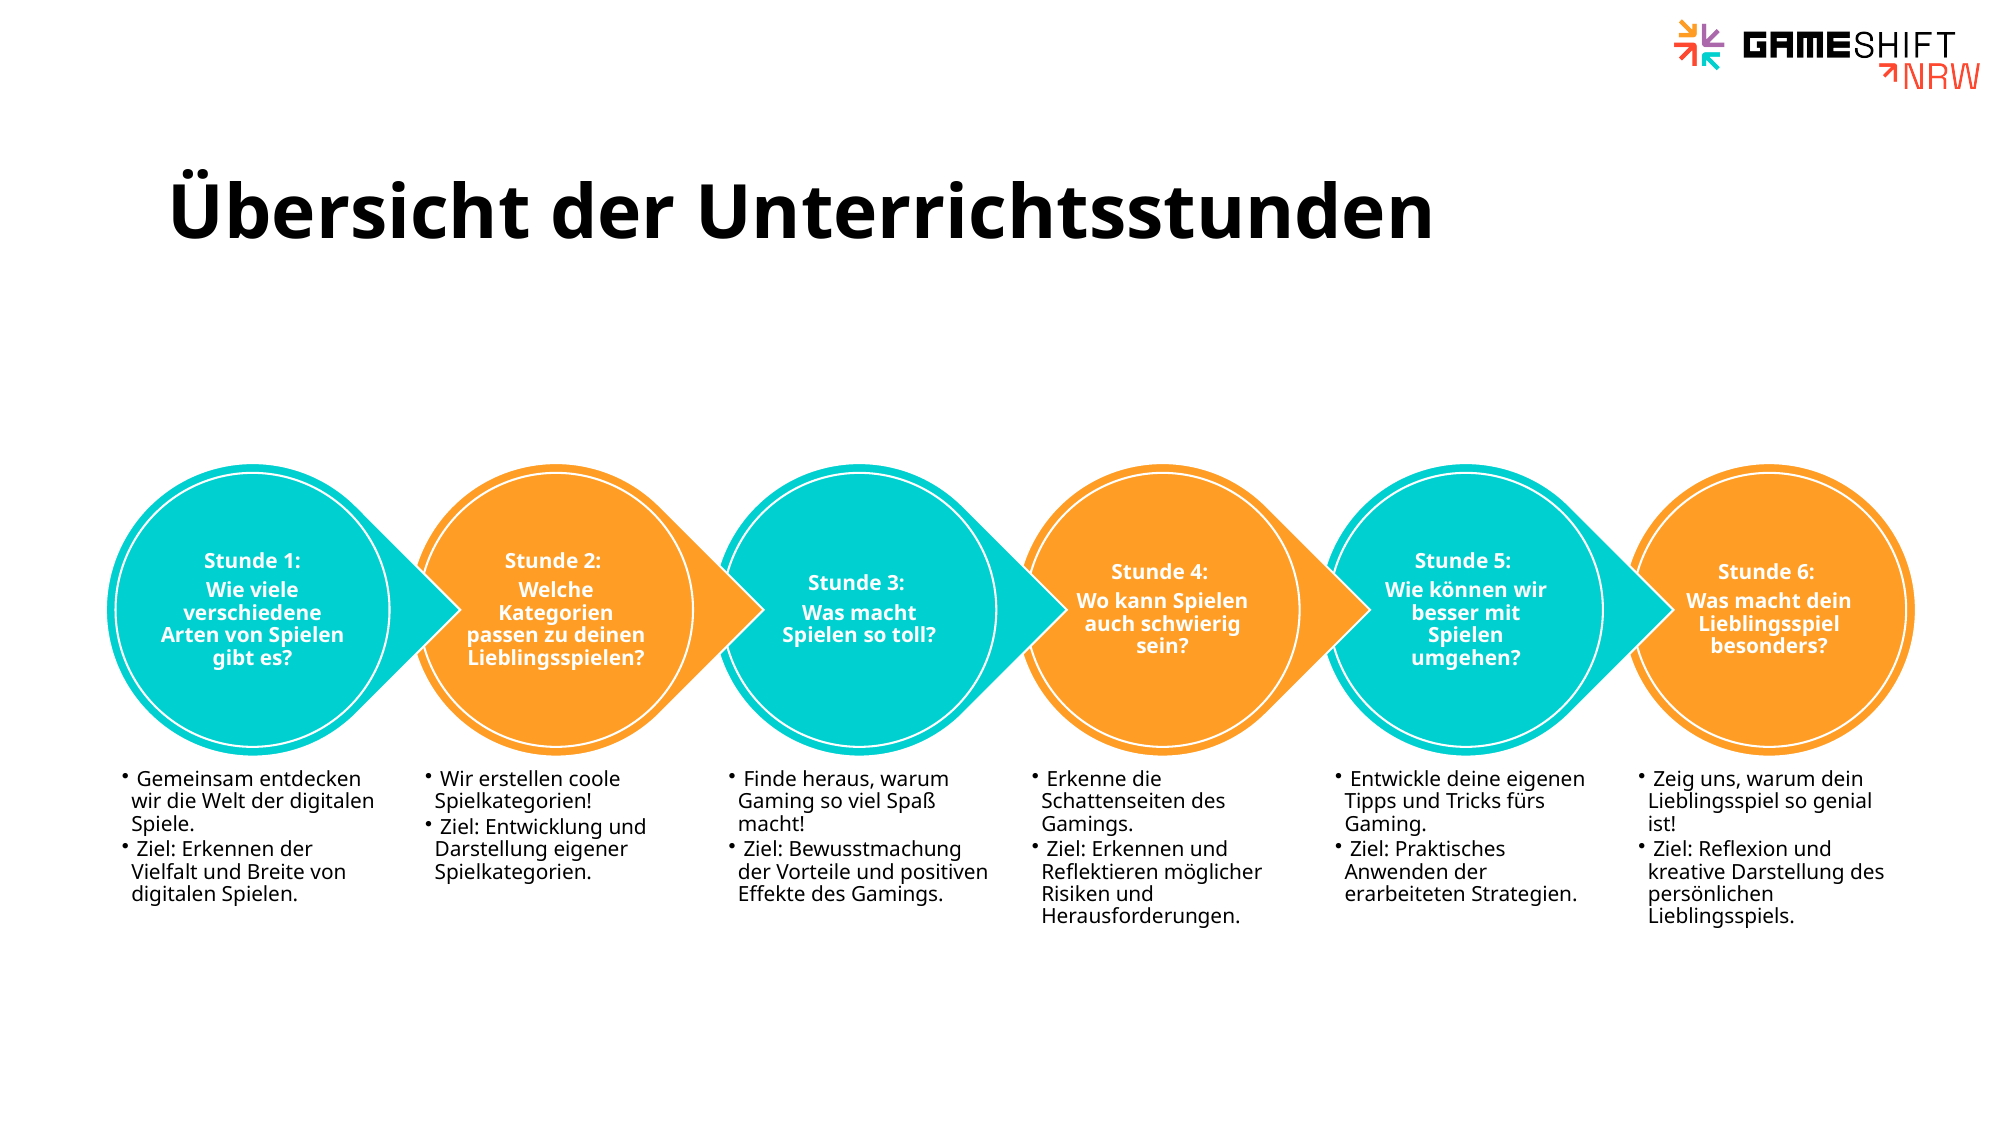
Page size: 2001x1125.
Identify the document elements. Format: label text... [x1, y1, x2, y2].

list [24, 305, 1936, 1020]
title Übersicht der Unterrichtsstunden [152, 105, 1675, 305]
picture [1673, 19, 1980, 89]
